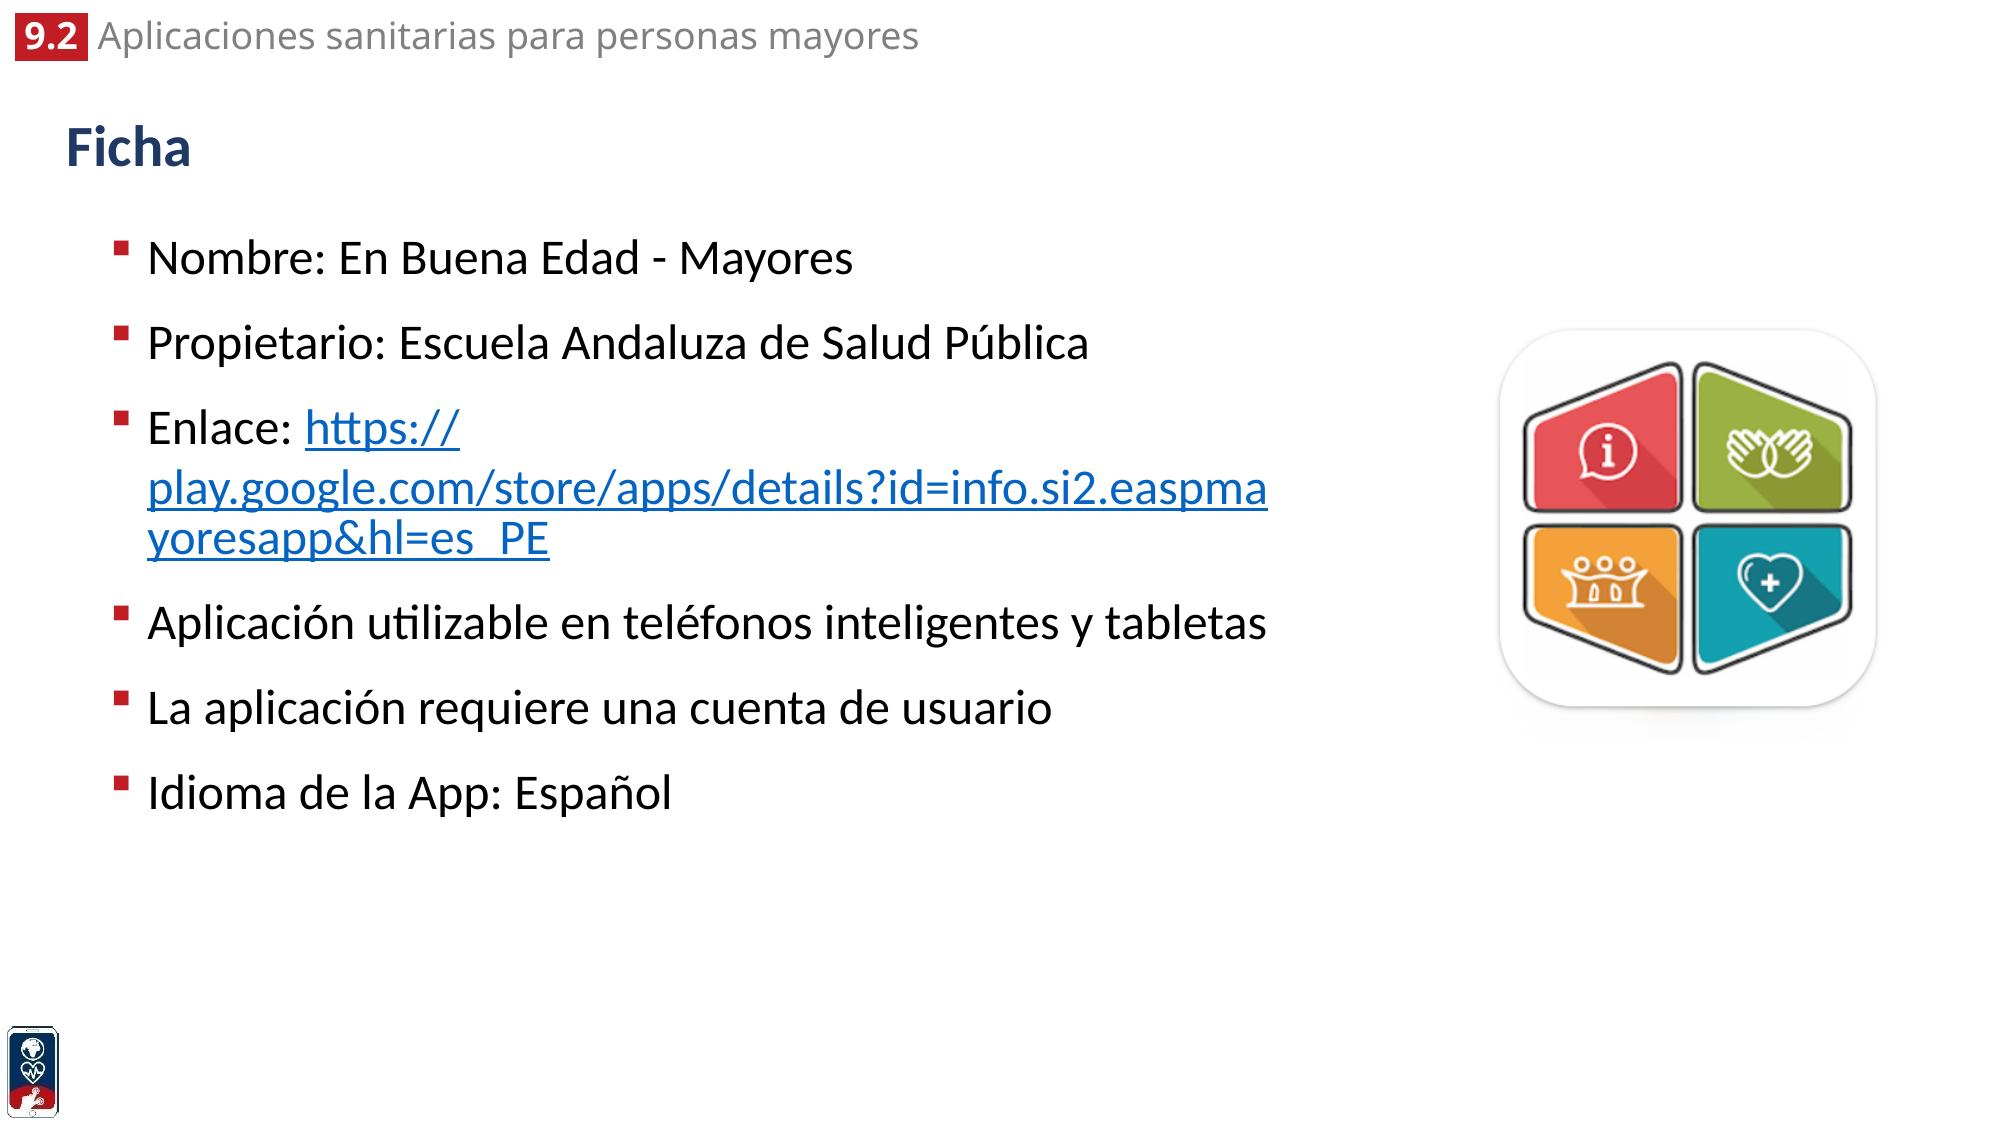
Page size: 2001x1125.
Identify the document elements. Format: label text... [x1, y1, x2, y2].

picture [1470, 309, 1892, 744]
picture [7, 1026, 59, 1118]
list Nombre: En Buena Edad - Mayores Propietario: Escuela Andaluza de Salud Pública Enlace: https://play.google.com/store/apps/details?id=info.si2.easpmayoresapp&hl=es_PE Aplicación utilizable en teléfonos inteligentes y tabletas La aplicación requiere una cuenta de usuario Idioma de la App: Español [94, 216, 1304, 1021]
title Ficha [51, 98, 1867, 198]
